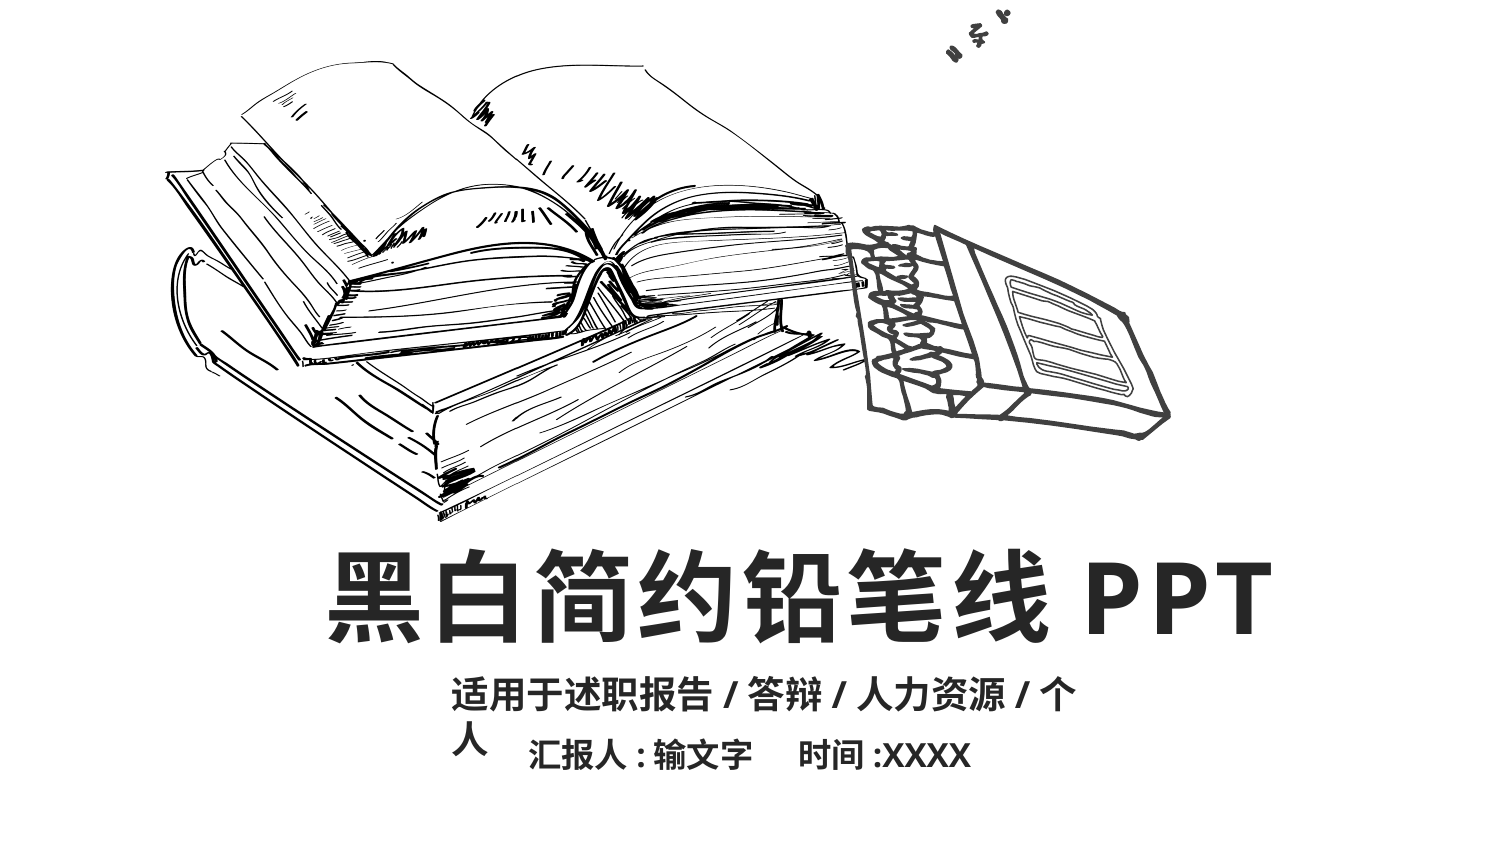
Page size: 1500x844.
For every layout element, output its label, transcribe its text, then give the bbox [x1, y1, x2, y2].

text_box 黑白简约铅笔线PPT [312, 553, 1483, 635]
picture [165, 61, 868, 523]
text_box 适用于述职报告/答辩/人力资源/个人 [436, 664, 1112, 769]
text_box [798, 92, 1219, 472]
text_box 汇报人:输文字 时间:XXXX [513, 726, 1058, 782]
